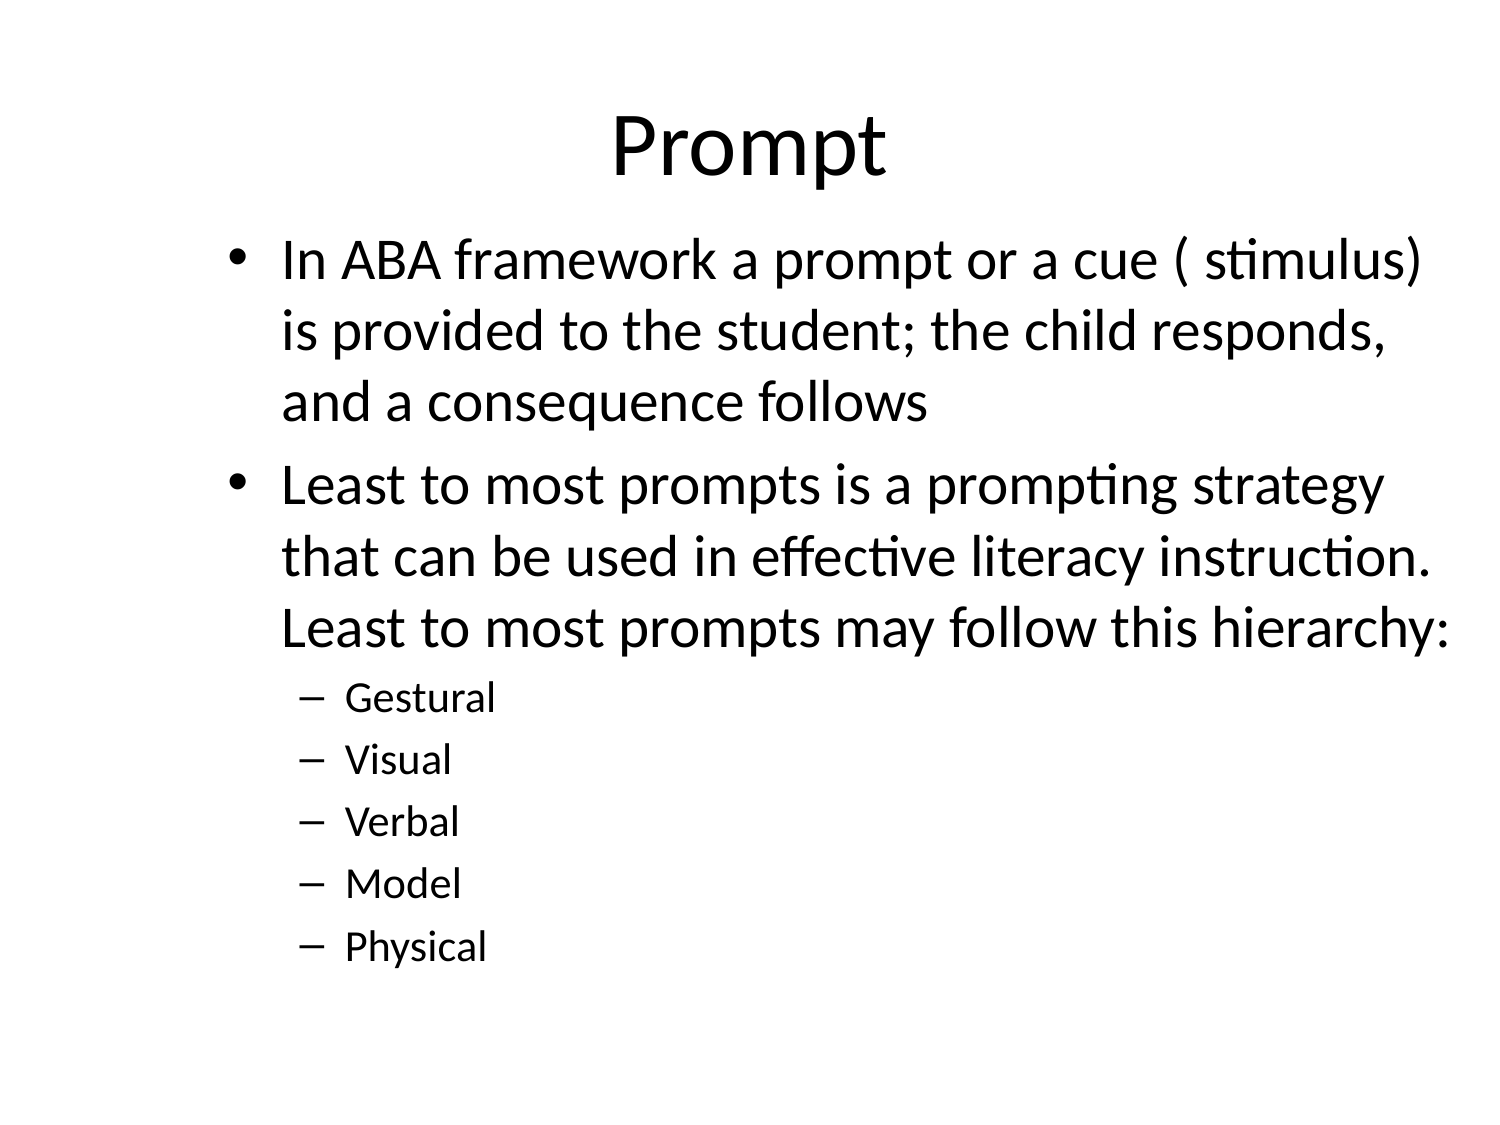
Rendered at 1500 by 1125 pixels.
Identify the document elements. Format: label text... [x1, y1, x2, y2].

title Prompt [75, 45, 1425, 233]
list In ABA framework a prompt or a cue ( stimulus) is provided to the student; the child responds, and a consequence follows Least to most prompts is a prompting strategy that can be used in effective literacy instruction. Least to most prompts may follow this hierarchy: Gestural Visual Verbal Model Physical [212, 212, 1475, 1038]
